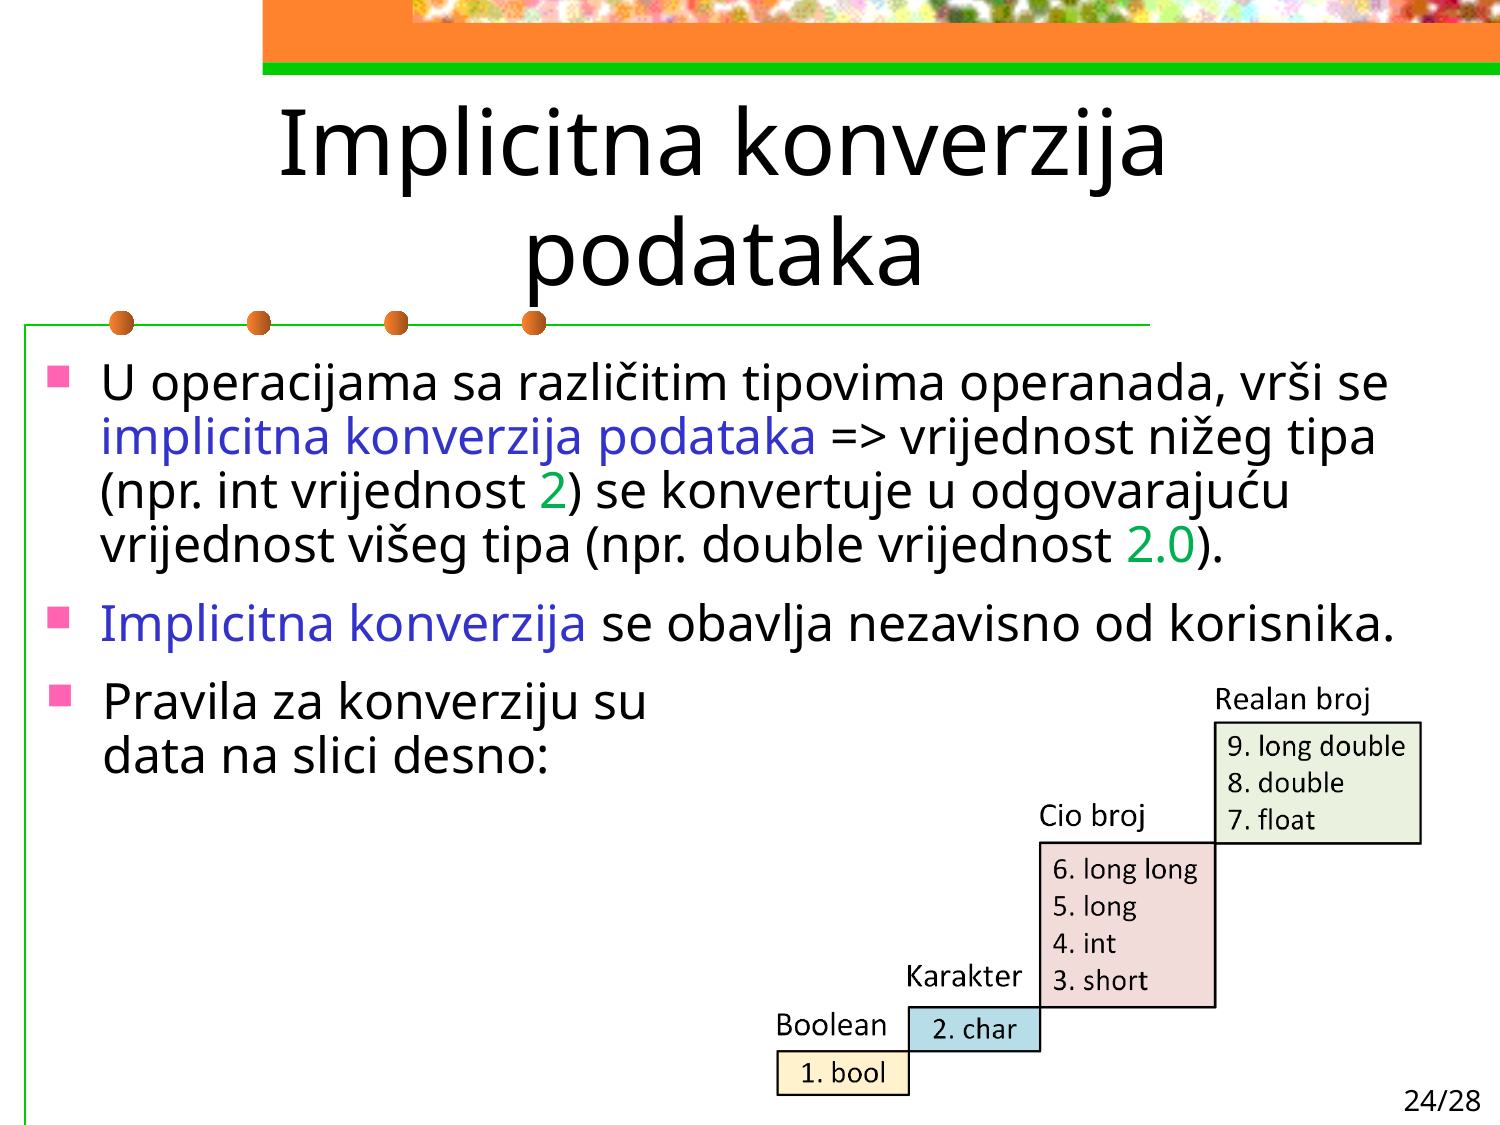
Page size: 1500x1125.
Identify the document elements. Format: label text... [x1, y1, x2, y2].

text_box Pravila za konverziju su data na slici desno: [31, 668, 750, 1012]
picture [757, 668, 1422, 1107]
slide_number 24/28 [1364, 1049, 1497, 1125]
list U operacijama sa različitim tipovima operanada, vrši se implicitna konverzija podataka => vrijednost nižeg tipa (npr. int vrijednost 2) se konvertuje u odgovarajuću vrijednost višeg tipa (npr. double vrijednost 2.0). Implicitna konverzija se obavlja nezavisno od korisnika. [29, 349, 1473, 693]
title Implicitna konverzija podataka [87, 99, 1363, 288]
picture [412, 0, 1500, 23]
